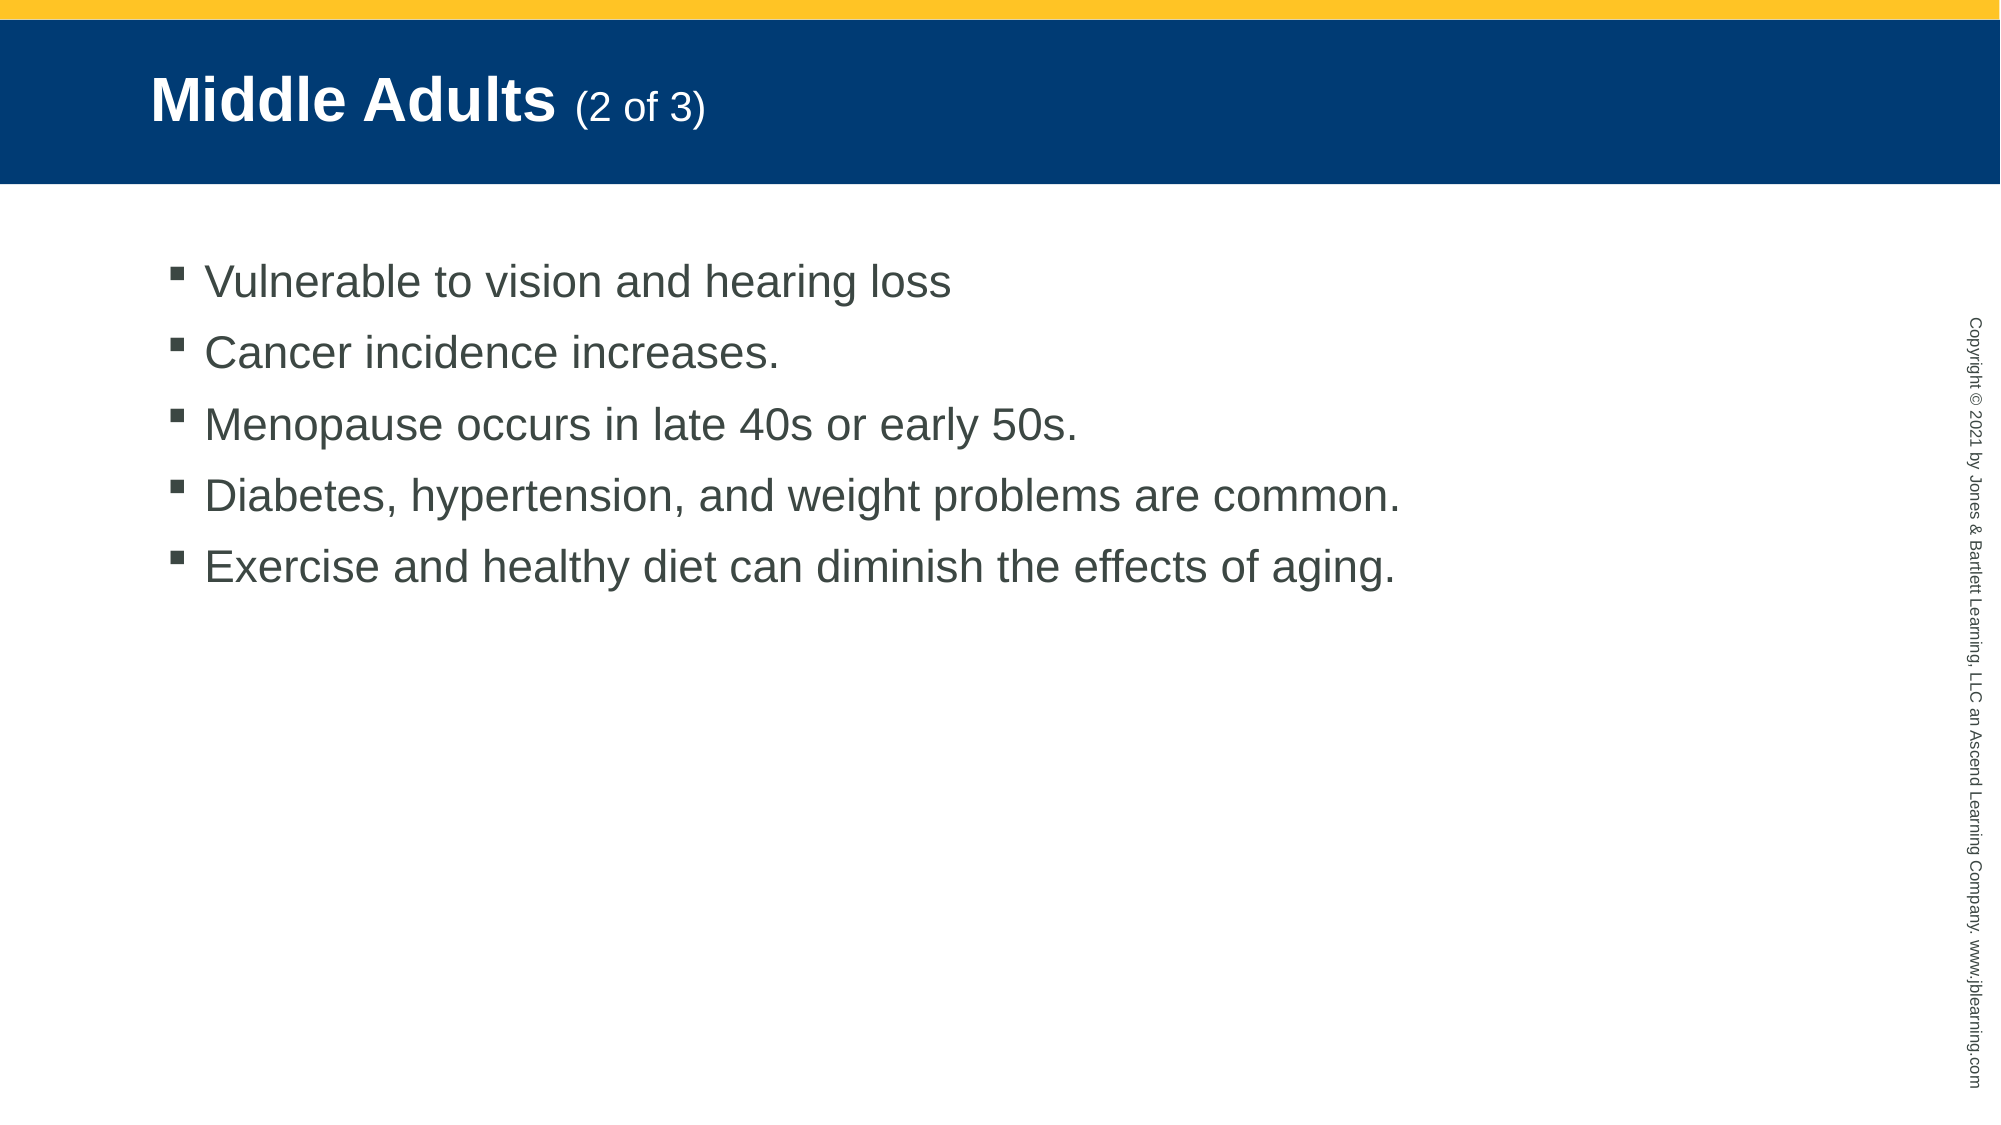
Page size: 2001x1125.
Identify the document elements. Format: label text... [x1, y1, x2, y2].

title Middle Adults (2 of 3) [0, 19, 2000, 185]
list Vulnerable to vision and hearing loss Cancer incidence increases. Menopause occurs in late 40s or early 50s. Diabetes, hypertension, and weight problems are common. Exercise and healthy diet can diminish the effects of aging. [151, 244, 1840, 1016]
